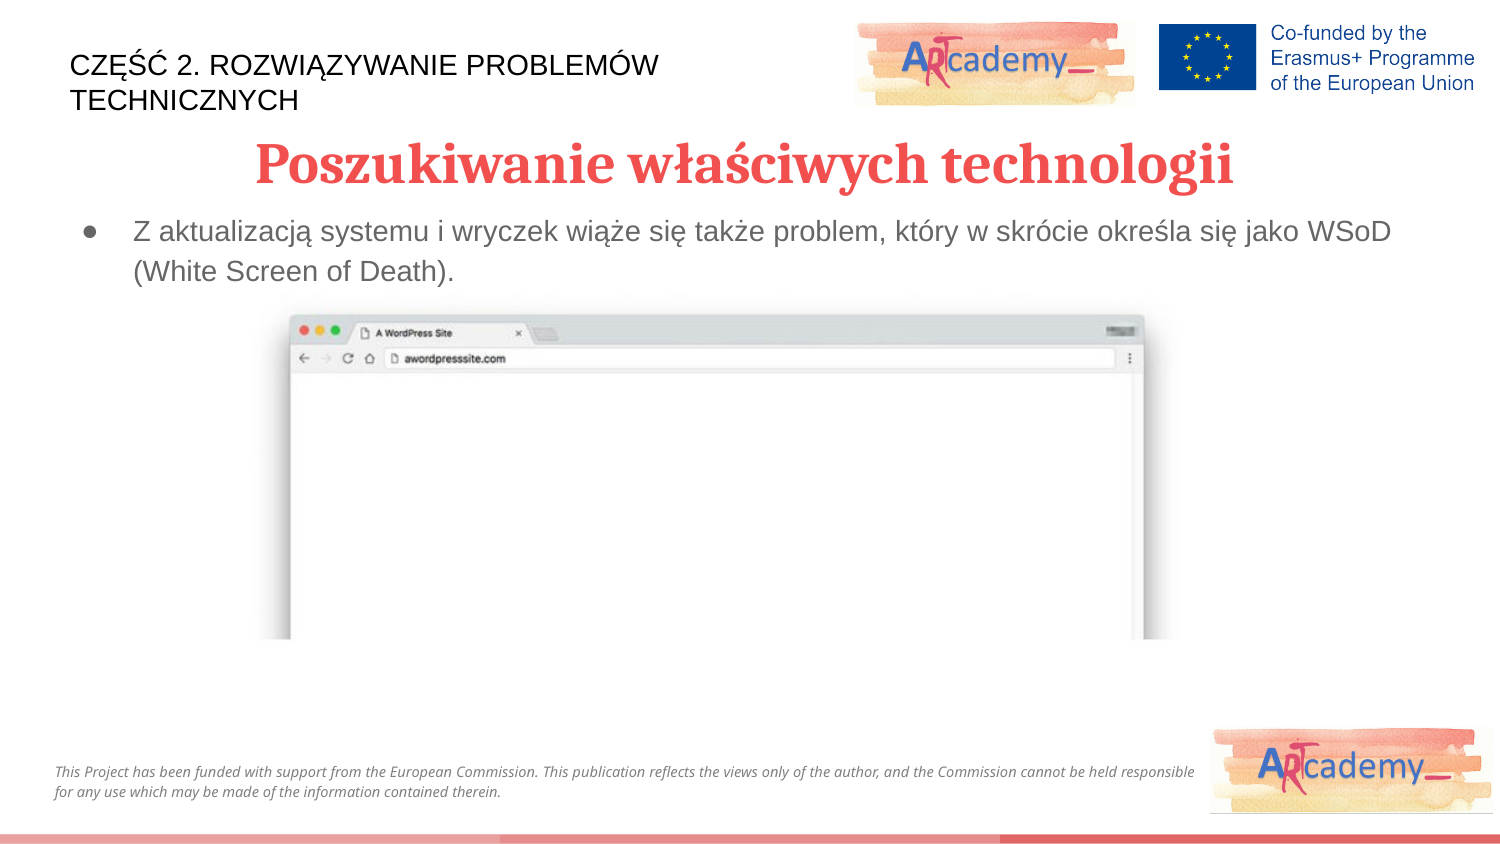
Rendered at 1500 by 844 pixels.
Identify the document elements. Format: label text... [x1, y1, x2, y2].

picture [247, 290, 1180, 648]
text_box This Project has been funded with support from the European Commission. This publication reflects the views only of the author, and the Commission cannot be held responsible for any use which may be made of the information contained therein. [39, 754, 1205, 799]
picture [854, 2, 1137, 138]
picture [1158, 24, 1474, 94]
picture [1210, 709, 1493, 844]
text_box CZĘŚĆ 2. ROZWIĄZYWANIE PROBLEMÓW TECHNICZNYCH [54, 39, 677, 124]
title Poszukiwanie właściwych technologii [143, 3, 1346, 192]
list Z aktualizacją systemu i wryczek wiąże się także problem, który w skrócie określa się jako WSoD (White Screen of Death). [43, 192, 1500, 327]
